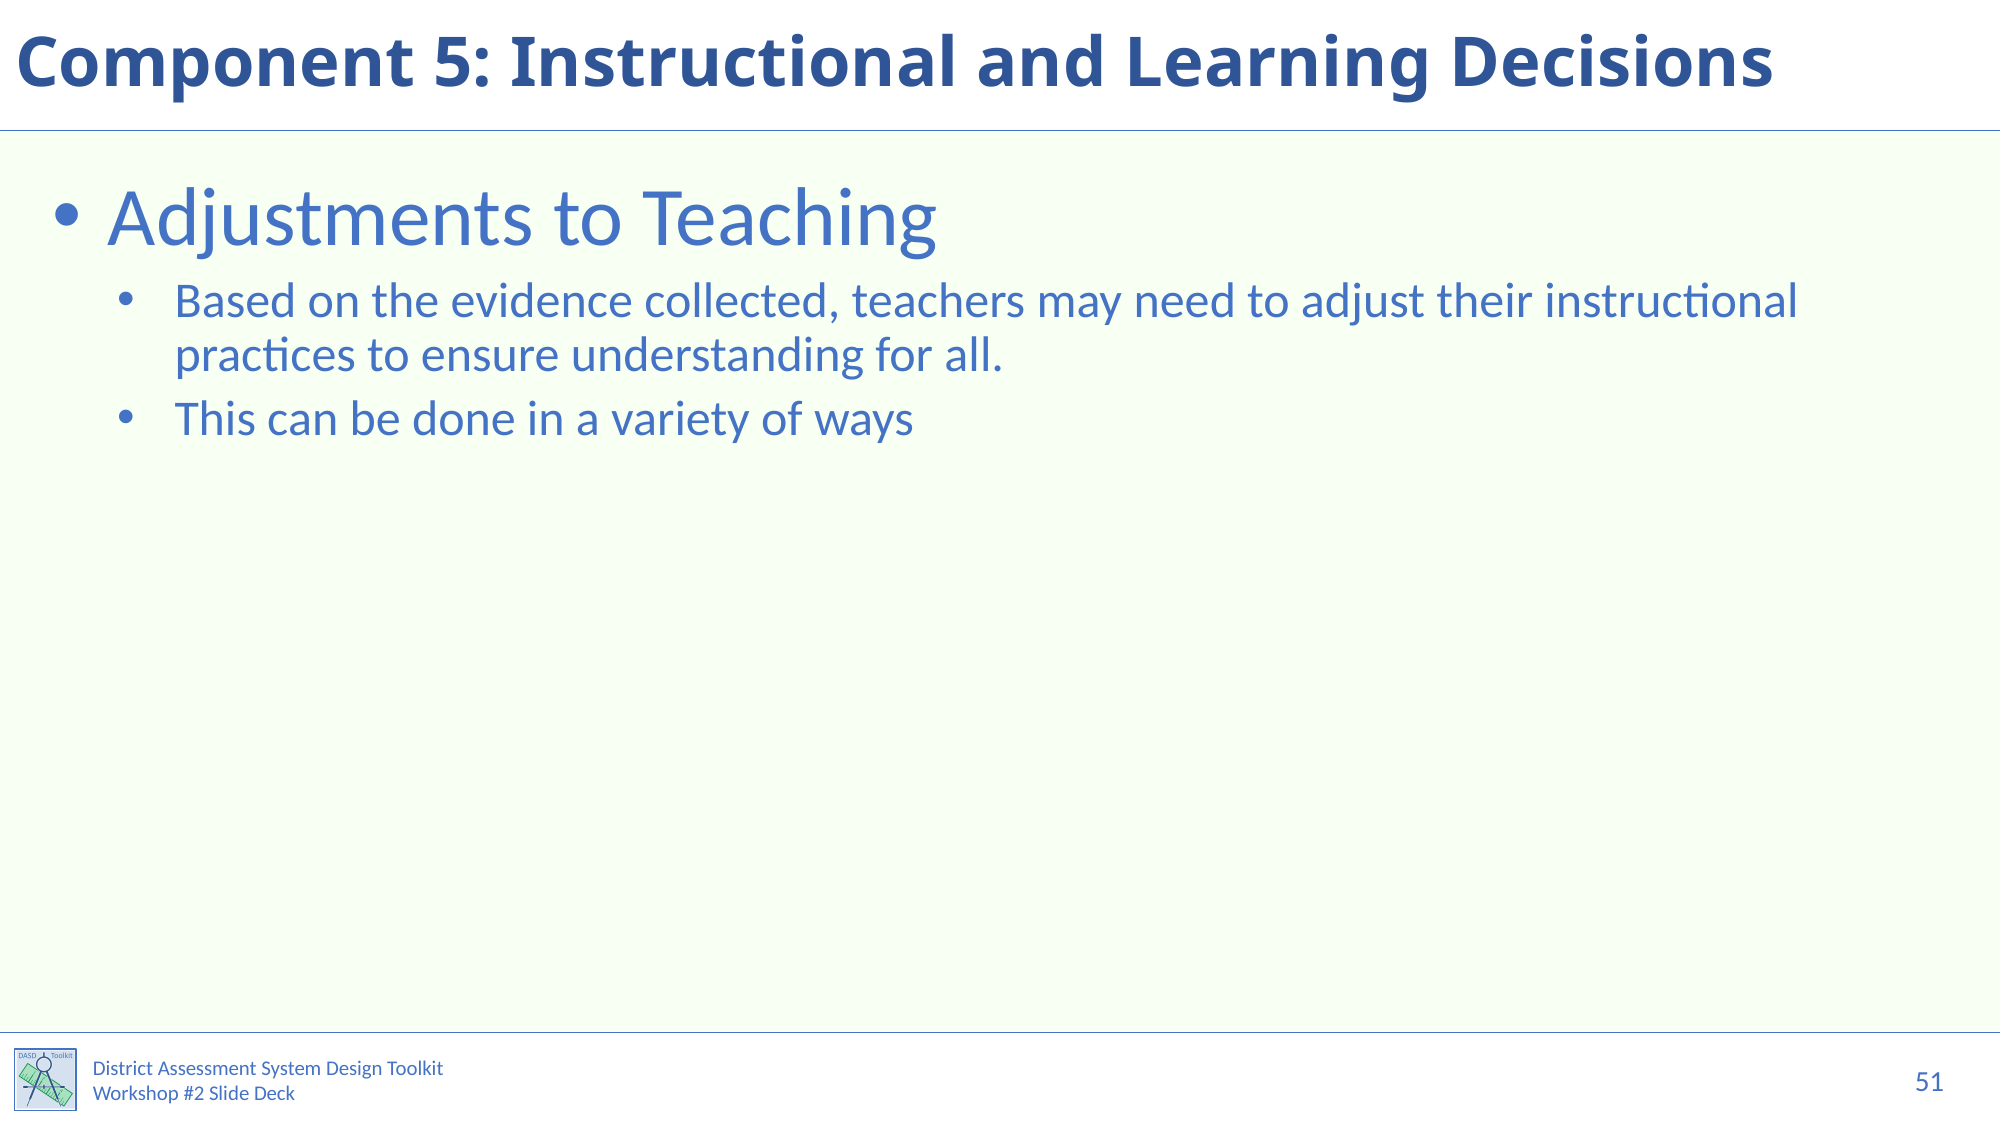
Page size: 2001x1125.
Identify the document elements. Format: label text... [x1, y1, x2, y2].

picture [15, 1050, 75, 1110]
title Component 5: Instructional and Learning Decisions [0, 0, 2000, 129]
list Adjustments to Teaching Based on the evidence collected, teachers may need to adjust their instructional practices to ensure understanding for all. This can be done in a variety of ways [37, 166, 1962, 1002]
